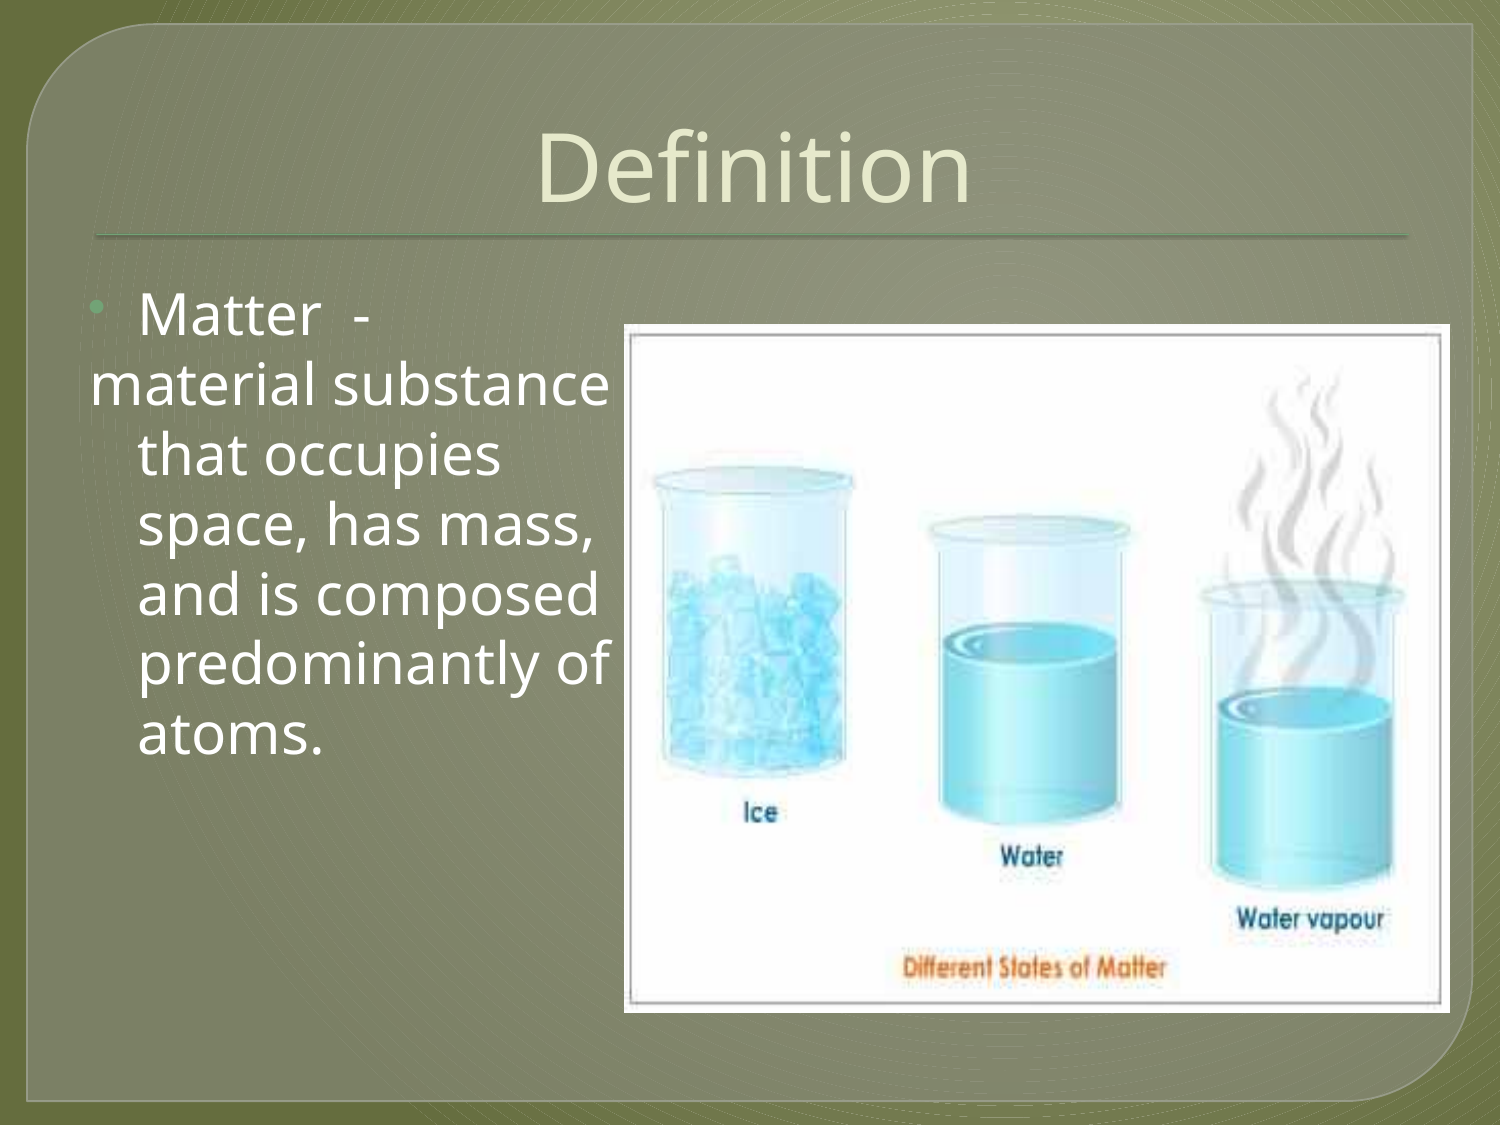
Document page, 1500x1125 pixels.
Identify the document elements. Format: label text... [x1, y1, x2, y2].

title Definition [75, 41, 1425, 230]
list Matter - material substance that occupies space, has mass, and is composed predominantly of atoms. [75, 270, 675, 1013]
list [624, 324, 1451, 1013]
